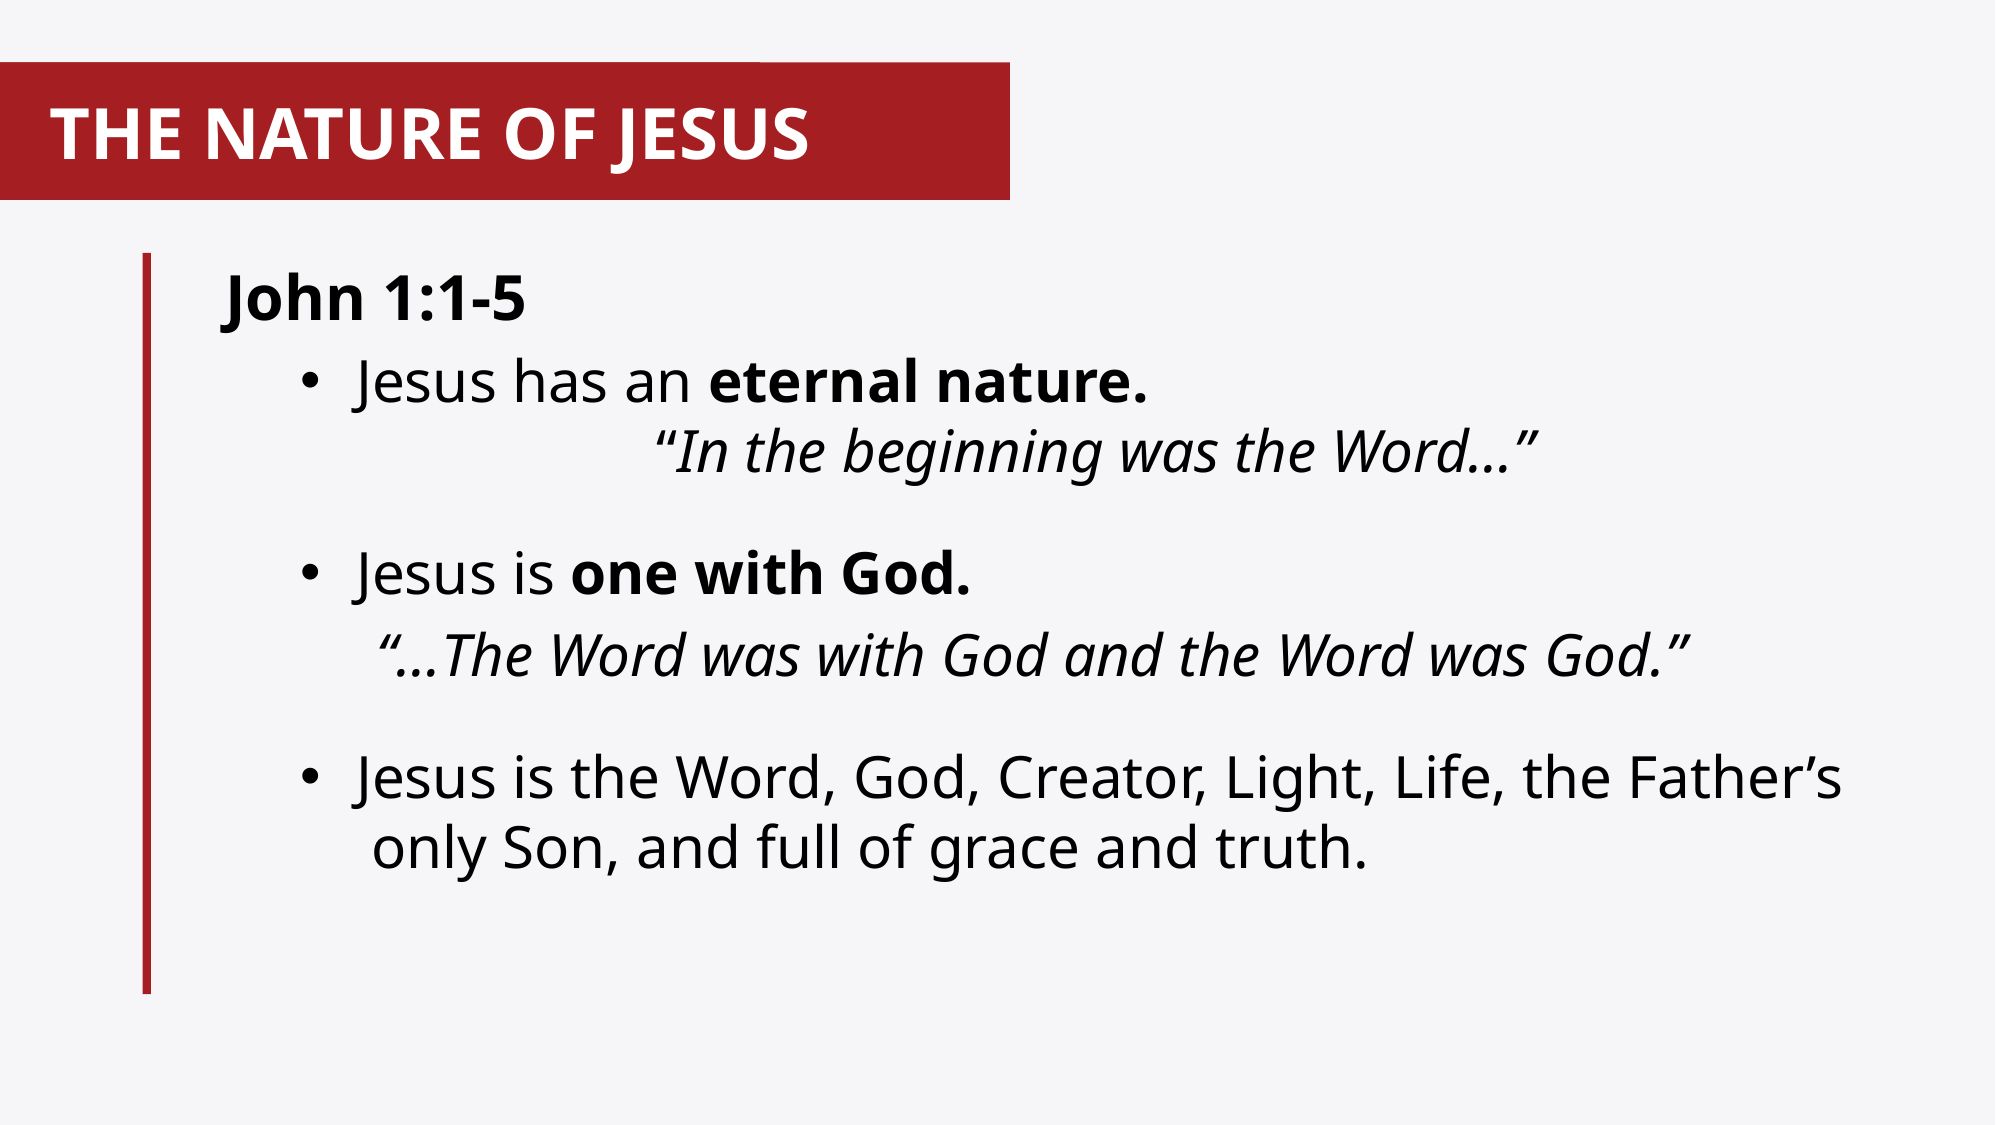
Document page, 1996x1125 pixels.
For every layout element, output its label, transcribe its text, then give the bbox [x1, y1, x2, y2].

title THE NATURE OF JESUS [0, 62, 1010, 200]
subtitle John 1:1-5 Jesus has an eternal nature. “In the beginning was the Word…” Jesus is one with God. “…The Word was with God and the Word was God.” Jesus is the Word, God, Creator, Light, Life, the Father’s only Son, and full of grace and truth. [210, 249, 1898, 1063]
